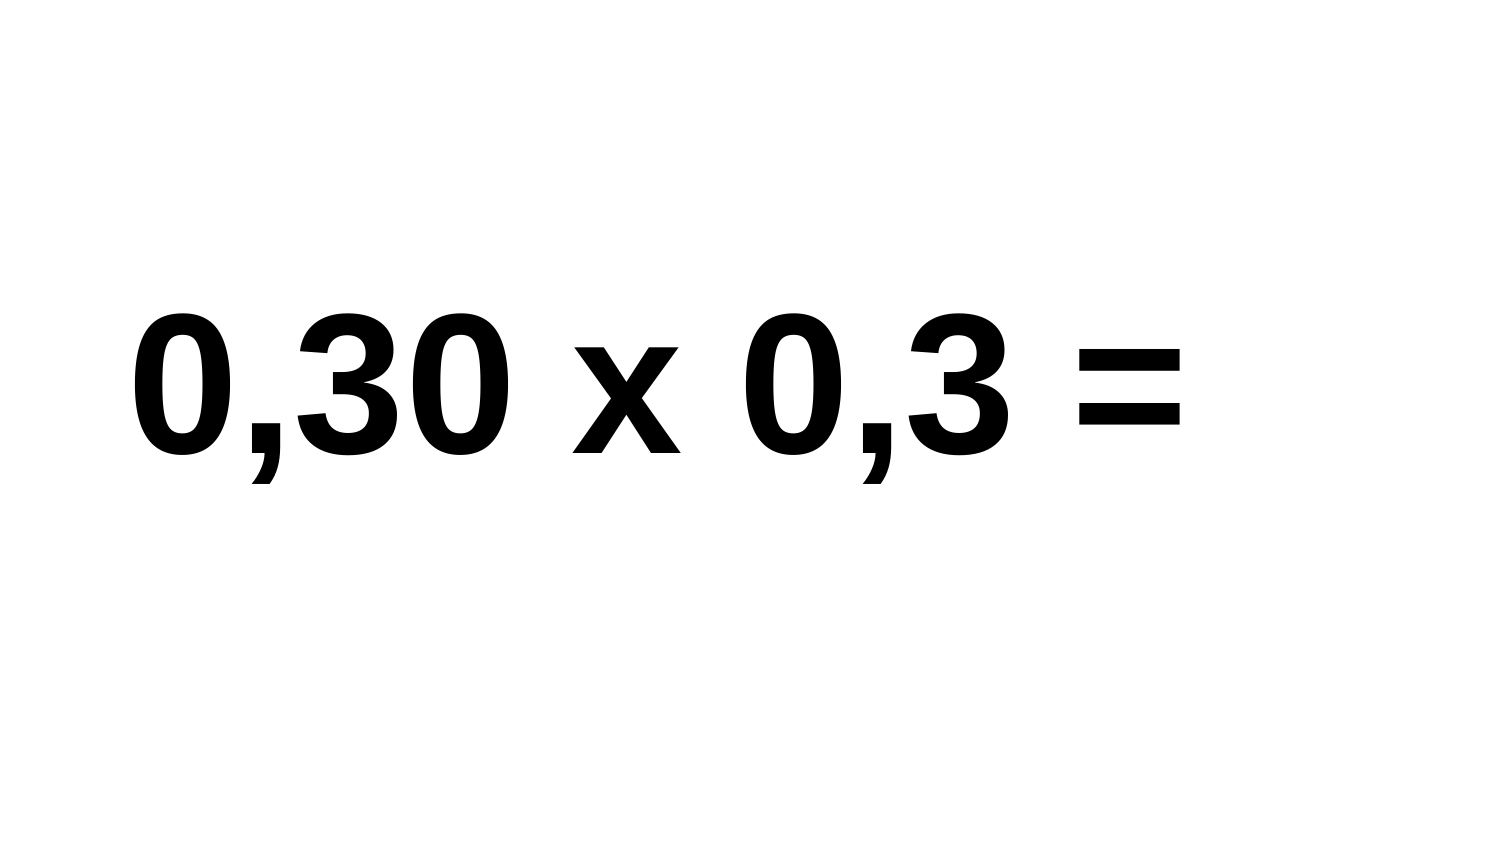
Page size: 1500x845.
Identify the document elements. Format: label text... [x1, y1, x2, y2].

text_box 0,30 x 0,3 = [112, 317, 1388, 509]
